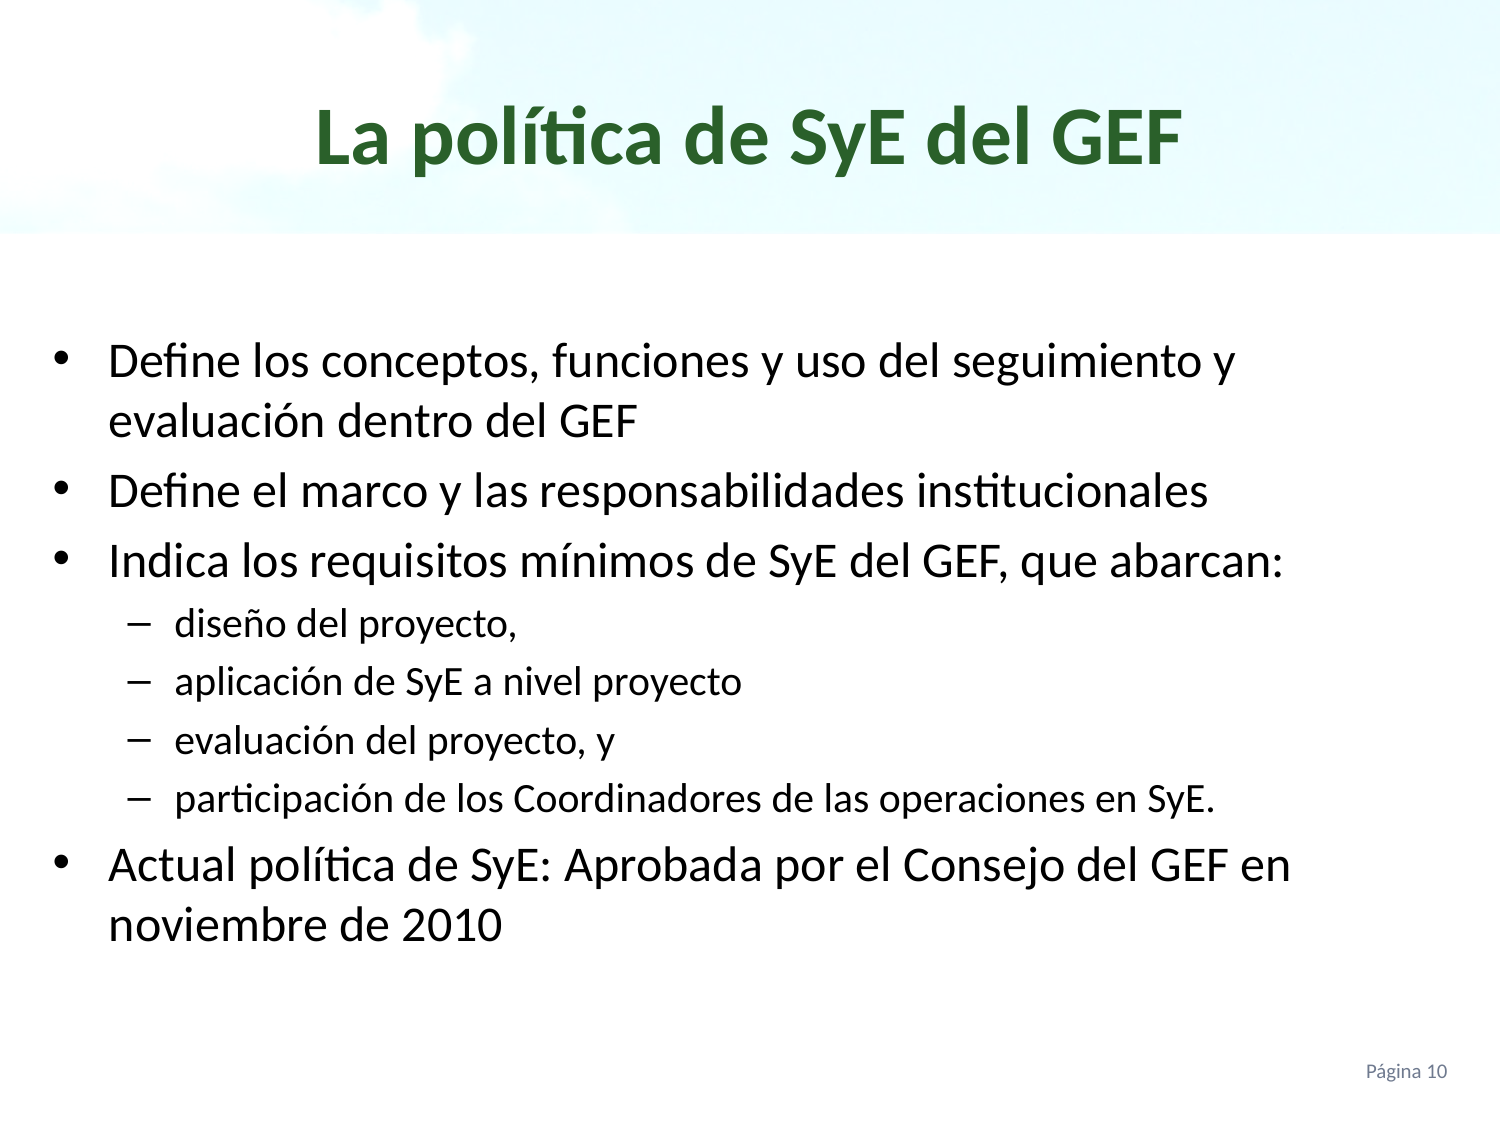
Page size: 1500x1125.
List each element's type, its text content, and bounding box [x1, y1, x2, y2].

title La política de SyE del GEF [37, 37, 1463, 225]
list Define los conceptos, funciones y uso del seguimiento y evaluación dentro del GEF Define el marco y las responsabilidades institucionales Indica los requisitos mínimos de SyE del GEF, que abarcan: diseño del proyecto, aplicación de SyE a nivel proyecto evaluación del proyecto, y participación de los Coordinadores de las operaciones en SyE. Actual política de SyE: Aprobada por el Consejo del GEF en noviembre de 2010 [37, 249, 1463, 1050]
